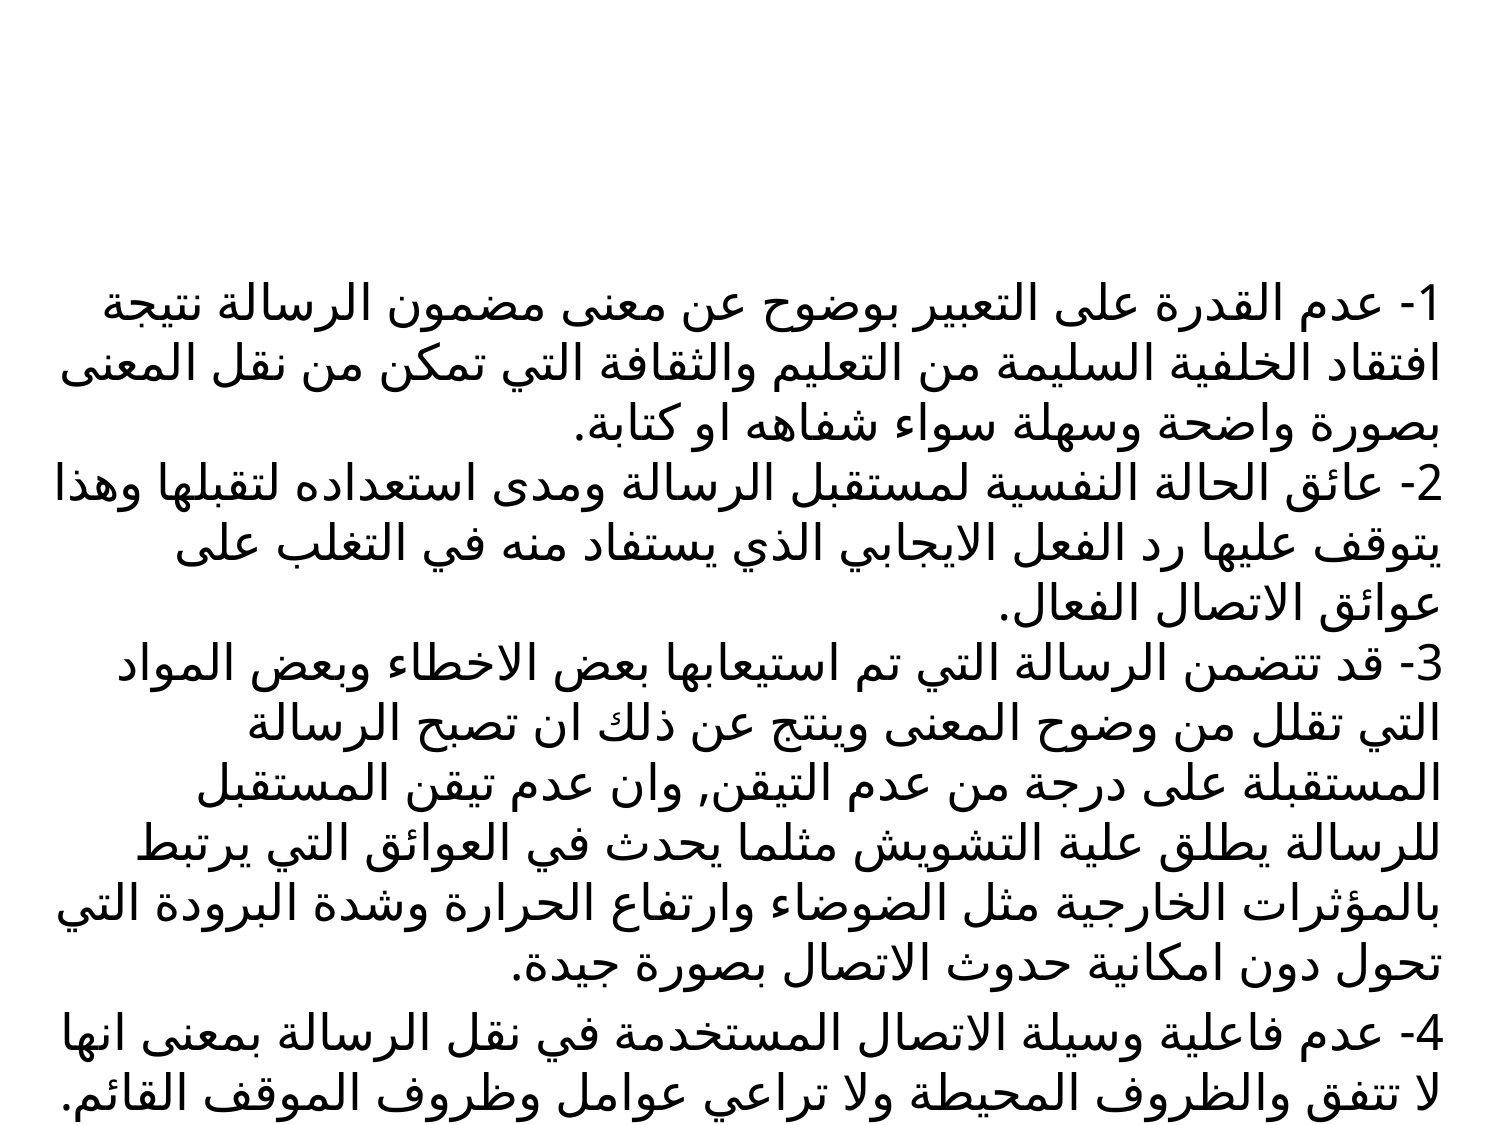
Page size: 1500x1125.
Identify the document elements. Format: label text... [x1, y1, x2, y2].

list 1- عدم القدرة على التعبير بوضوح عن معنى مضمون الرسالة نتيجة افتقاد الخلفية السليمة من التعليم والثقافة التي تمكن من نقل المعنى بصورة واضحة وسهلة سواء شفاهه او كتابة. 2- عائق الحالة النفسية لمستقبل الرسالة ومدى استعداده لتقبلها وهذا يتوقف عليها رد الفعل الايجابي الذي يستفاد منه في التغلب على عوائق الاتصال الفعال. 3- قد تتضمن الرسالة التي تم استيعابها بعض الاخطاء وبعض المواد التي تقلل من وضوح المعنى وينتج عن ذلك ان تصبح الرسالة المستقبلة على درجة من عدم التيقن, وان عدم تيقن المستقبل للرسالة يطلق علية التشويش مثلما يحدث في العوائق التي يرتبط بالمؤثرات الخارجية مثل الضوضاء وارتفاع الحرارة وشدة البرودة التي تحول دون امكانية حدوث الاتصال بصورة جيدة. 4- عدم فاعلية وسيلة الاتصال المستخدمة في نقل الرسالة بمعنى انها لا تتفق والظروف المحيطة ولا تراعي عوامل وظروف الموقف القائم. [29, 262, 1459, 1059]
